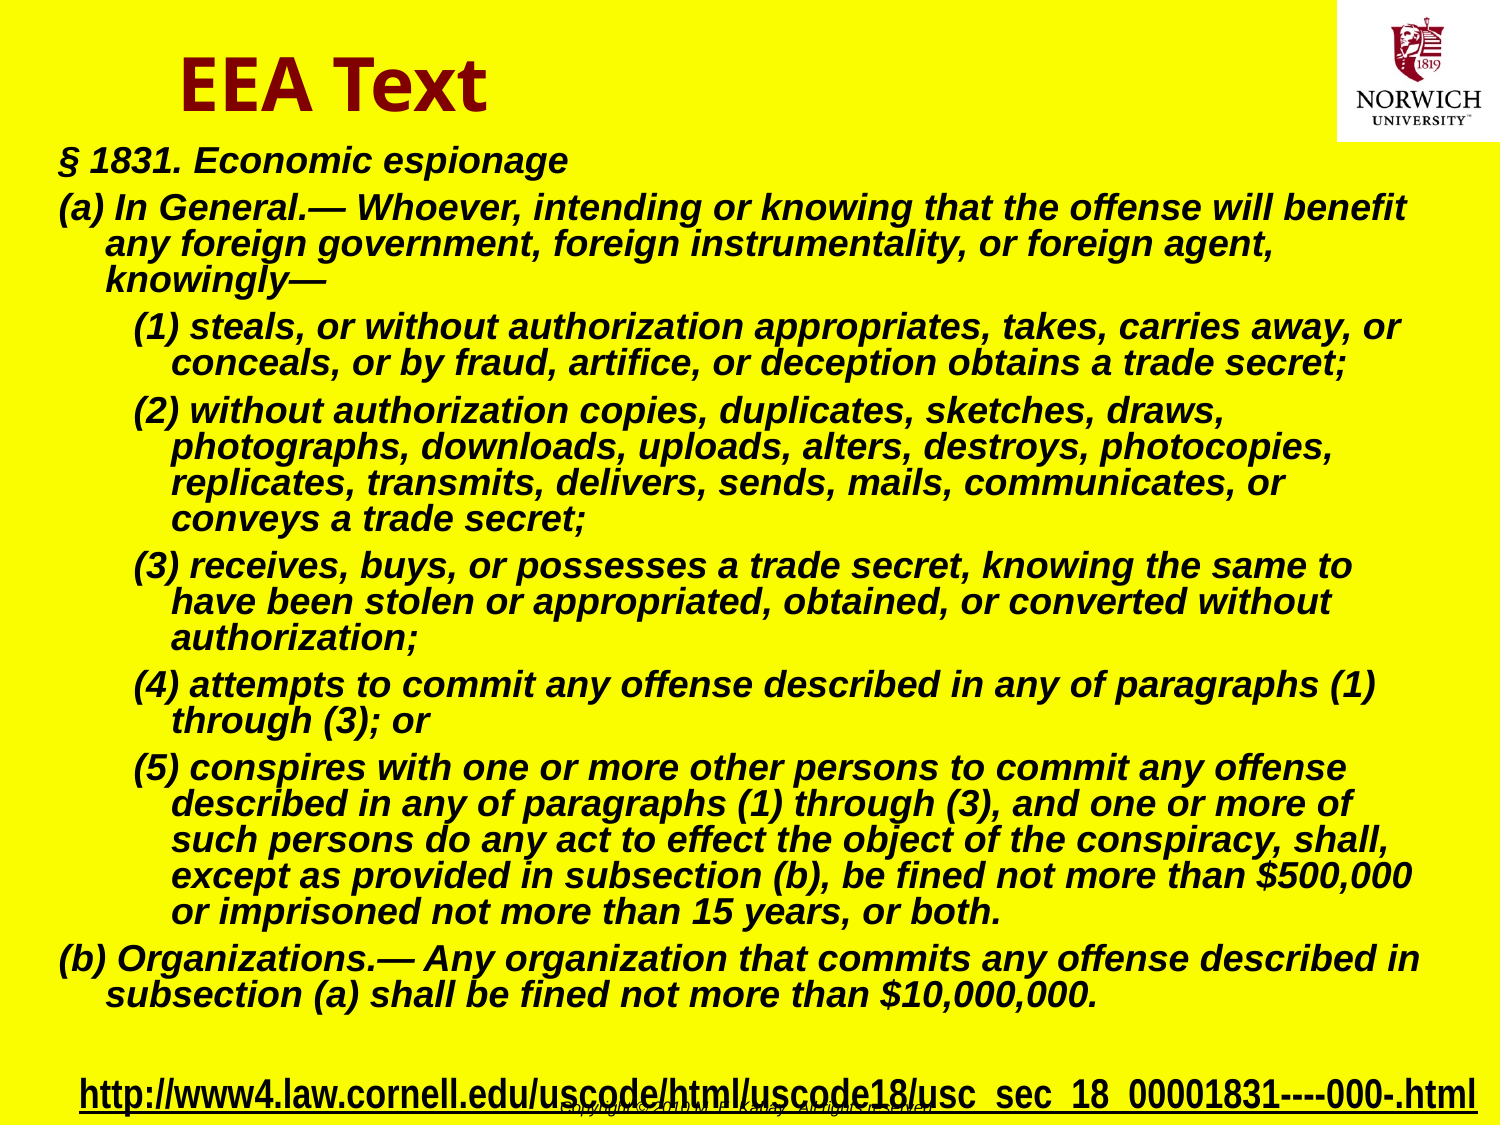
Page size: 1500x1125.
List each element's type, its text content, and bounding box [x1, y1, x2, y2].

title EEA Text [161, 24, 1339, 136]
list § 1831. Economic espionage (a) In General.— Whoever, intending or knowing that the offense will benefit any foreign government, foreign instrumentality, or foreign agent, knowingly— (1) steals, or without authorization appropriates, takes, carries away, or conceals, or by fraud, artifice, or deception obtains a trade secret; (2) without authorization copies, duplicates, sketches, draws, photographs, downloads, uploads, alters, destroys, photocopies, replicates, transmits, delivers, sends, mails, communicates, or conveys a trade secret; (3) receives, buys, or possesses a trade secret, knowing the same to have been stolen or appropriated, obtained, or converted without authorization; (4) attempts to commit any offense described in any of paragraphs (1) through (3); or (5) conspires with one or more other persons to commit any offense described in any of paragraphs (1) through (3), and one or more of such persons do any act to effect the object of the conspiracy, shall, except as provided in subsection (b), be fined not more than $500,000 or imprisoned not more than 15 years, or both. (b) Organizations.— Any organization that commits any offense described in subsection (a) shall be fined not more than $10,000,000. [43, 136, 1457, 1051]
text_box http://www4.law.cornell.edu/uscode/html/uscode18/usc_sec_18_00001831----000-.html [64, 1059, 1500, 1125]
picture [1337, 0, 1500, 142]
